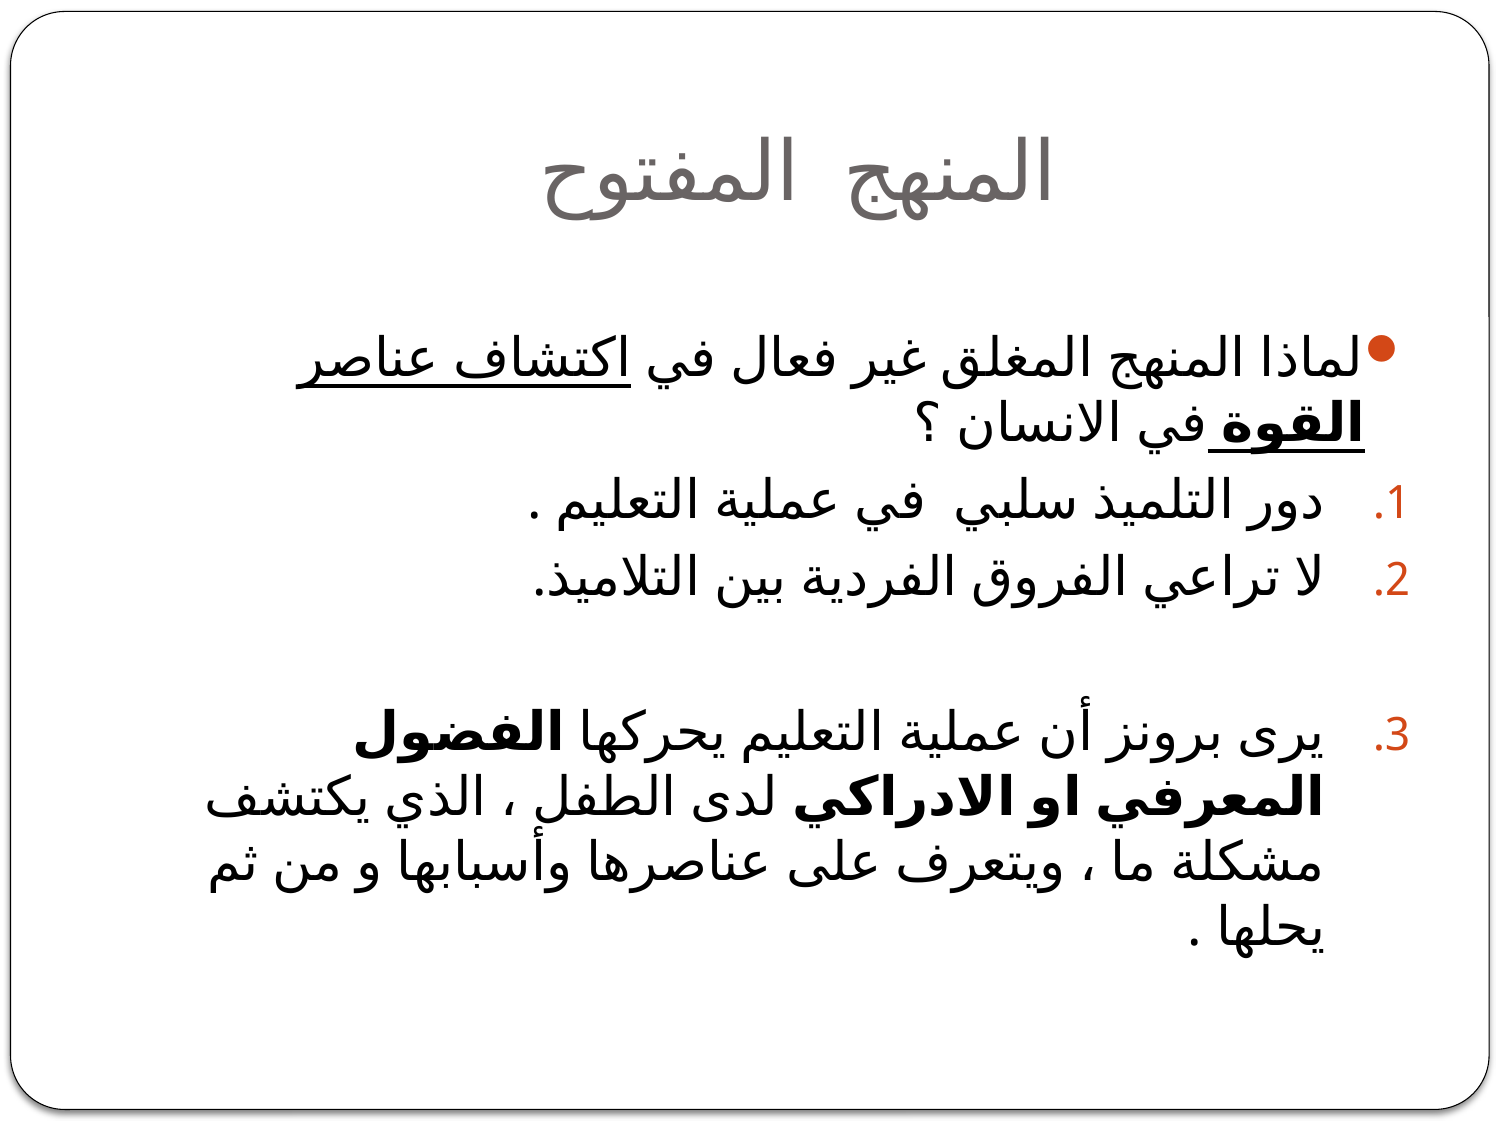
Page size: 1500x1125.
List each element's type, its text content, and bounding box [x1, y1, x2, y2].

list لماذا المنهج المغلق غير فعال في اكتشاف عناصر القوة في الانسان ؟ دور التلميذ سلبي في عملية التعليم . لا تراعي الفروق الفردية بين التلاميذ. يرى برونز أن عملية التعليم يحركها الفضول المعرفي او الادراكي لدى الطفل ، الذي يكتشف مشكلة ما ، ويتعرف على عناصرها وأسبابها و من ثم يحلها . [150, 237, 1425, 988]
title المنهج المفتوح [150, 45, 1425, 233]
